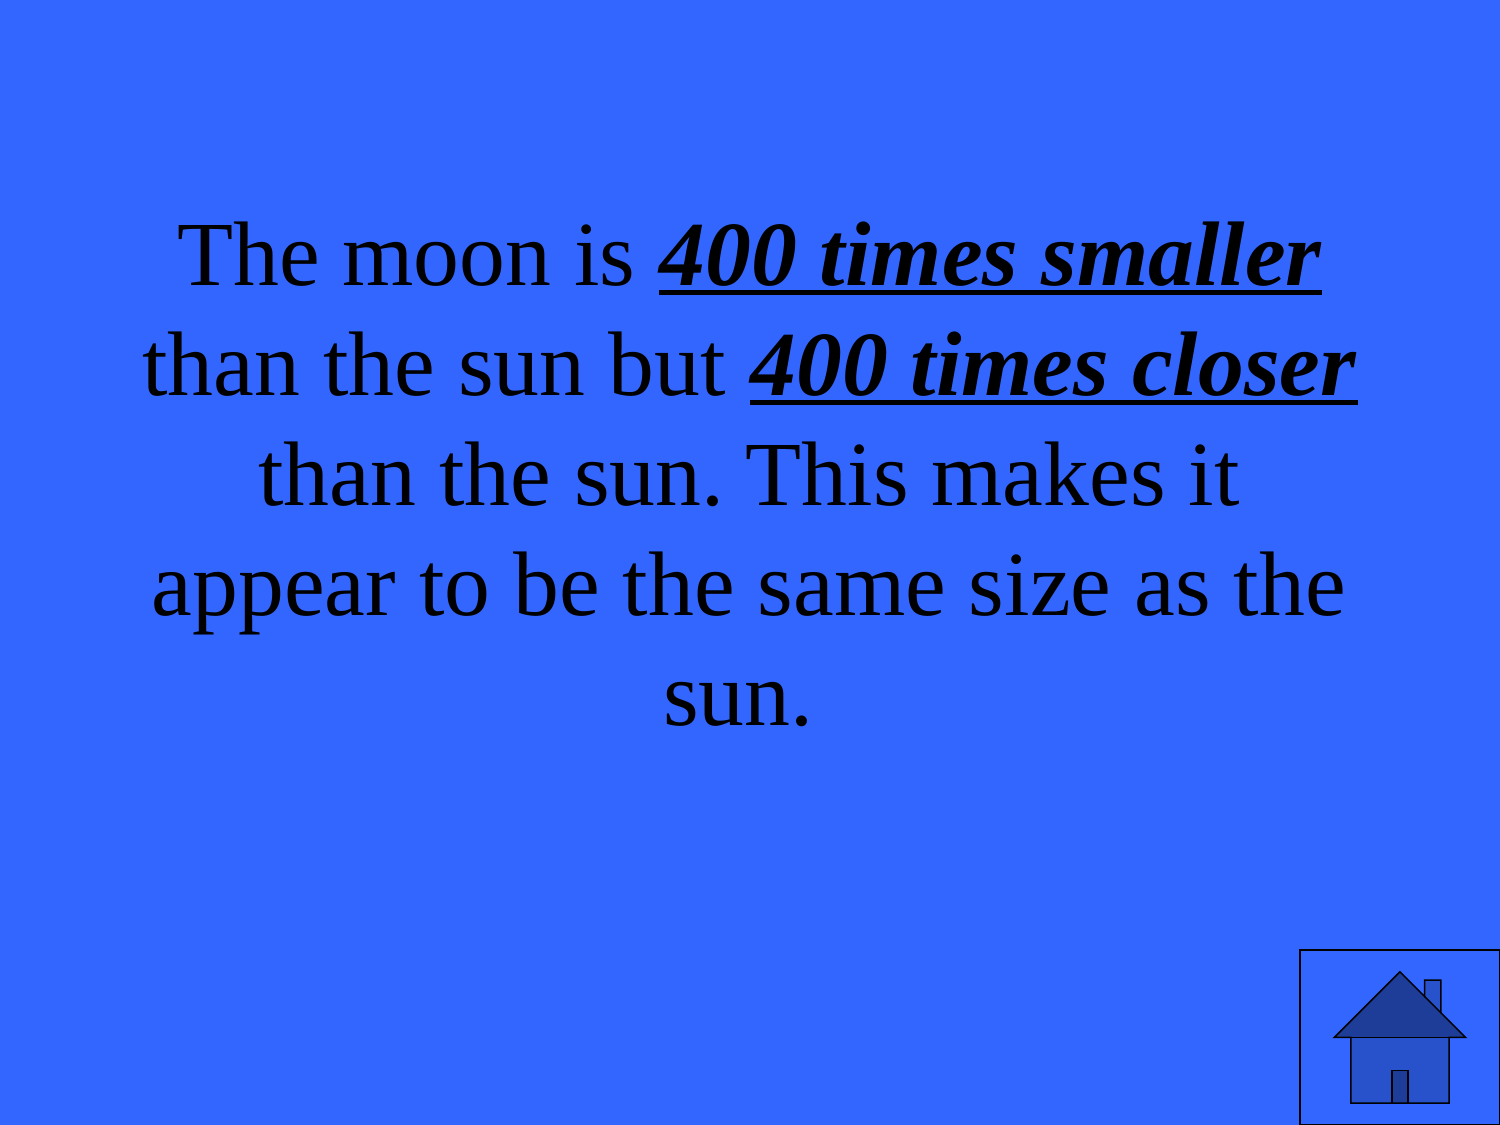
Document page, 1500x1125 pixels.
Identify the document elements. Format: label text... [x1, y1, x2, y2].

title The moon is 400 times smaller than the sun but 400 times closer than the sun. This makes it appear to be the same size as the sun. [112, 374, 1388, 563]
text_box [1299, 950, 1500, 1125]
